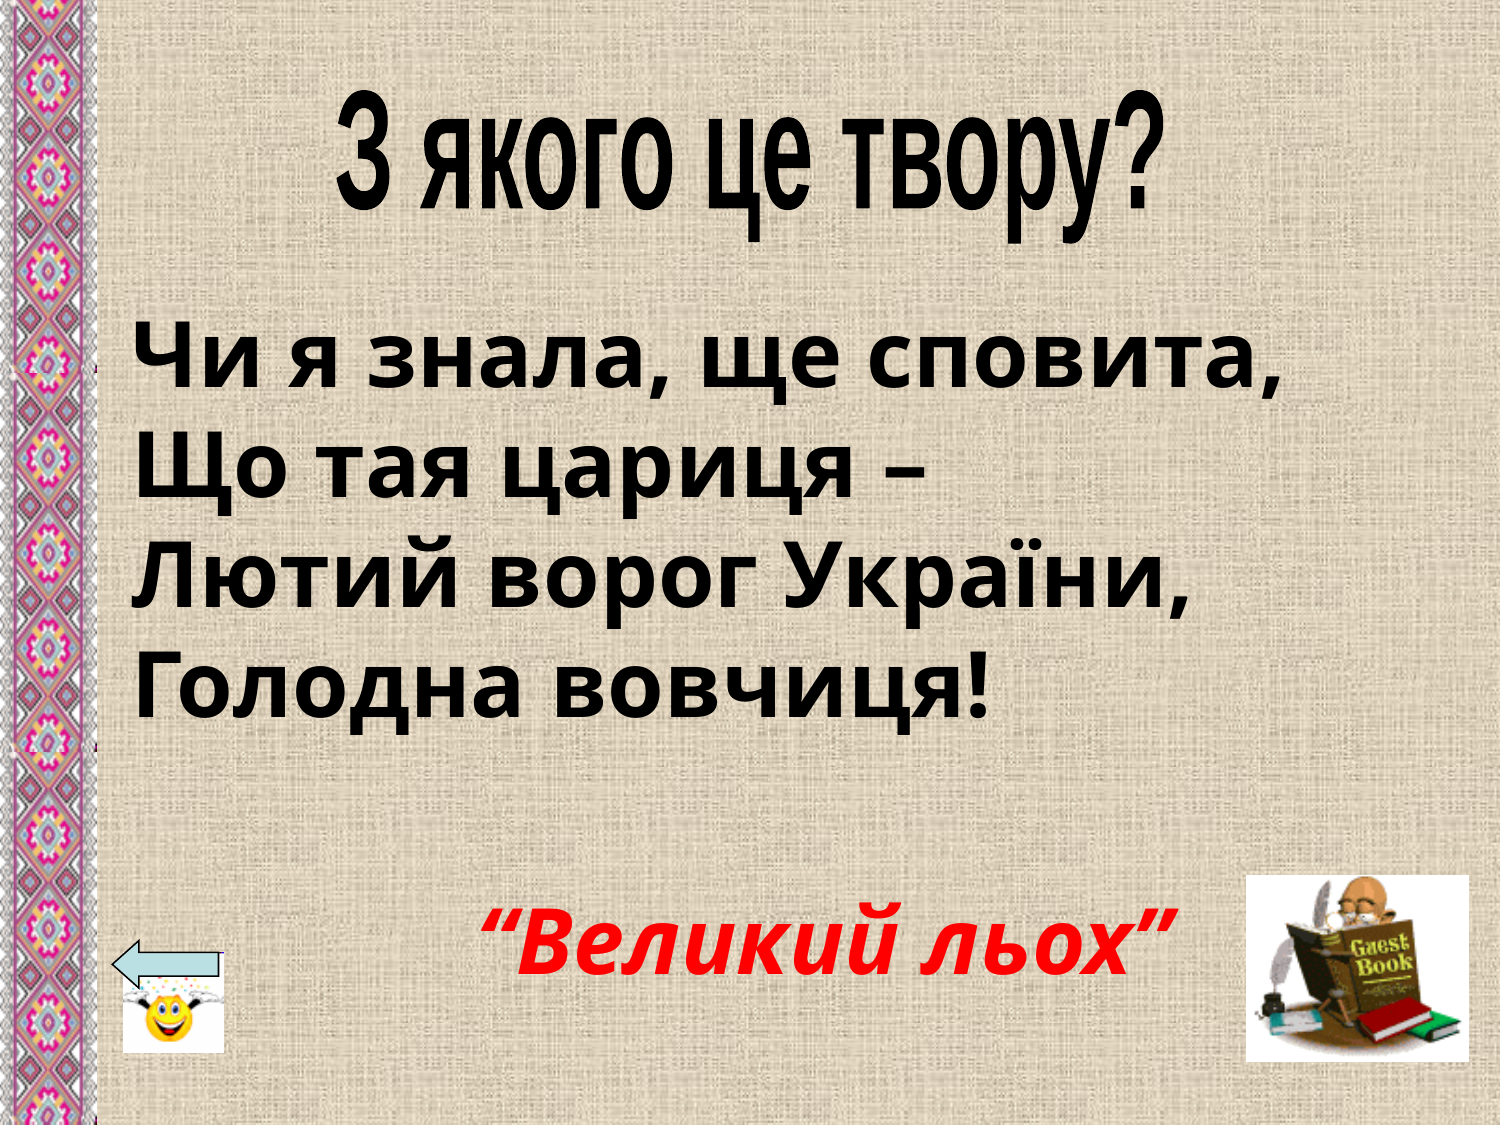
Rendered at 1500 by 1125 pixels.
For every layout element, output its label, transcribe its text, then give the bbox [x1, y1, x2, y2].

text_box [112, 959, 118, 970]
text_box Чи я знала, ще сповита, Що тая цариця – Лютий ворог України, Голодна вовчиця! [117, 421, 1468, 610]
text_box [128, 940, 139, 950]
text_box “Великий льох” [149, 843, 1500, 1032]
picture [0, 0, 1500, 1125]
